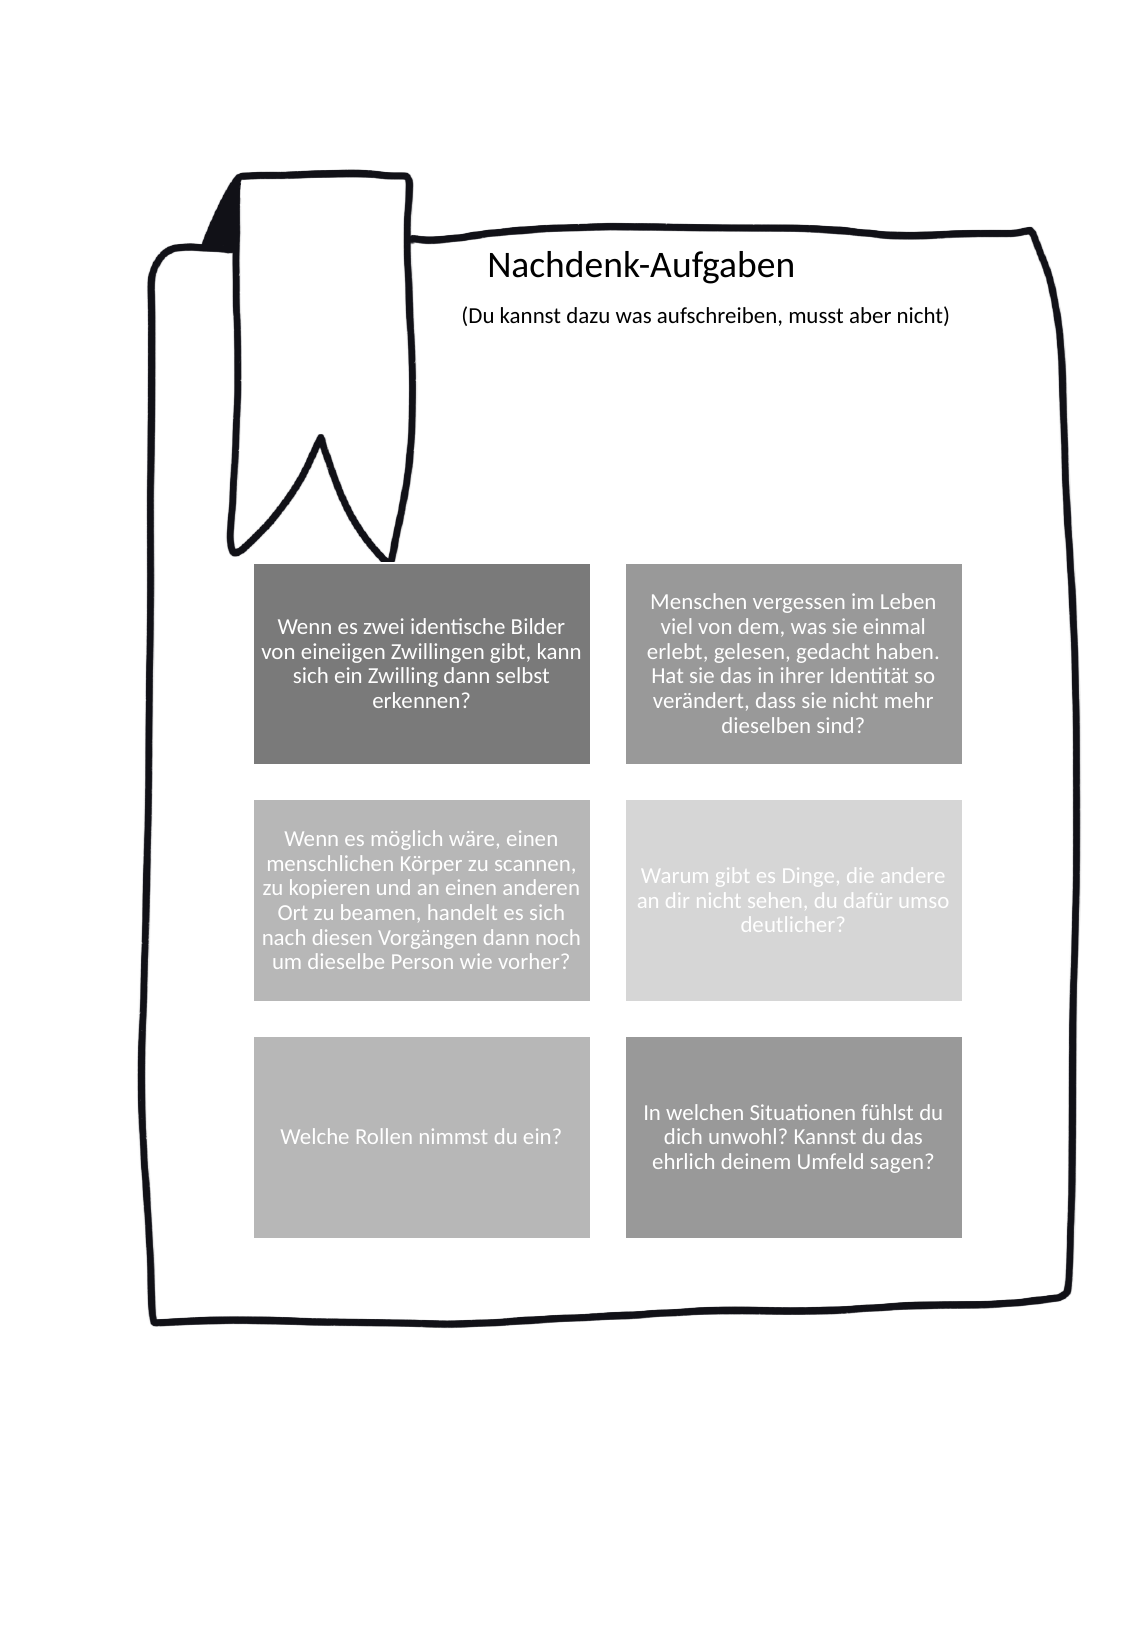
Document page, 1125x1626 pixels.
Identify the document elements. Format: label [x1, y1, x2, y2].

text_box [187, 562, 1028, 1239]
picture [0, 51, 1125, 1547]
